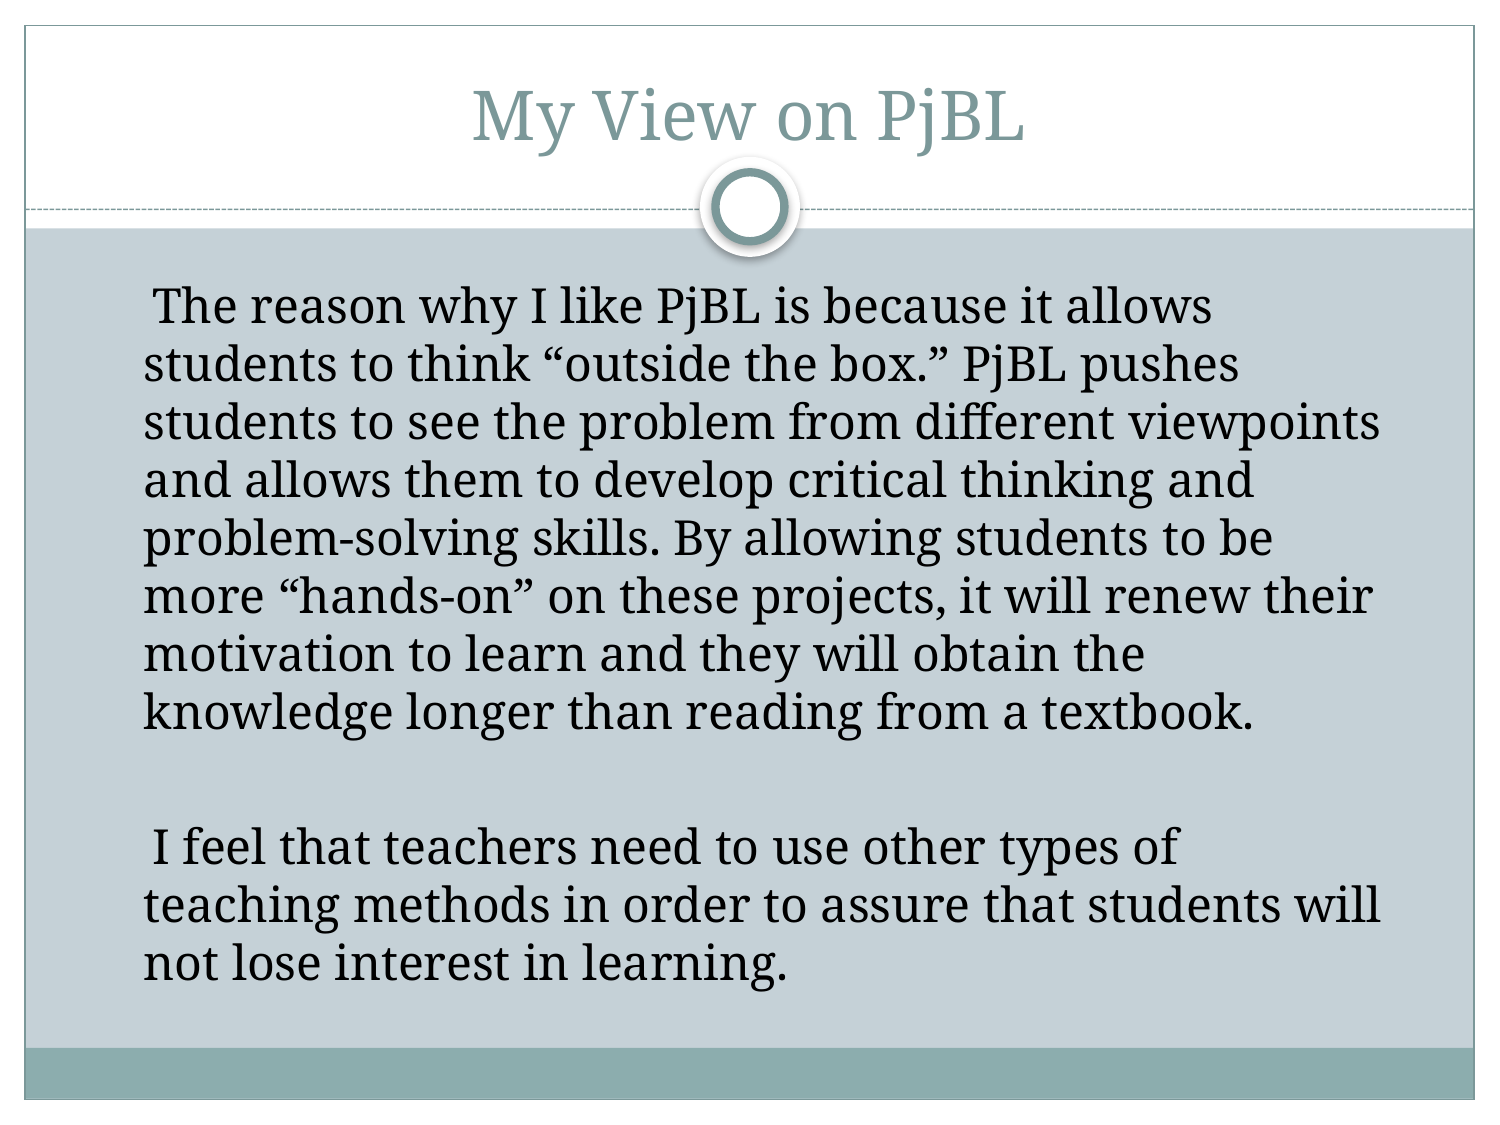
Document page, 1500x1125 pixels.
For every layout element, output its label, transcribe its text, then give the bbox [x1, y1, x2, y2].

list The reason why I like PjBL is because it allows students to think “outside the box.” PjBL pushes students to see the problem from different viewpoints and allows them to develop critical thinking and problem-solving skills. By allowing students to be more “hands-on” on these projects, it will renew their motivation to learn and they will obtain the knowledge longer than reading from a textbook. I feel that teachers need to use other types of teaching methods in order to assure that students will not lose interest in learning. [87, 200, 1400, 1050]
title My View on PjBL [49, 37, 1450, 162]
